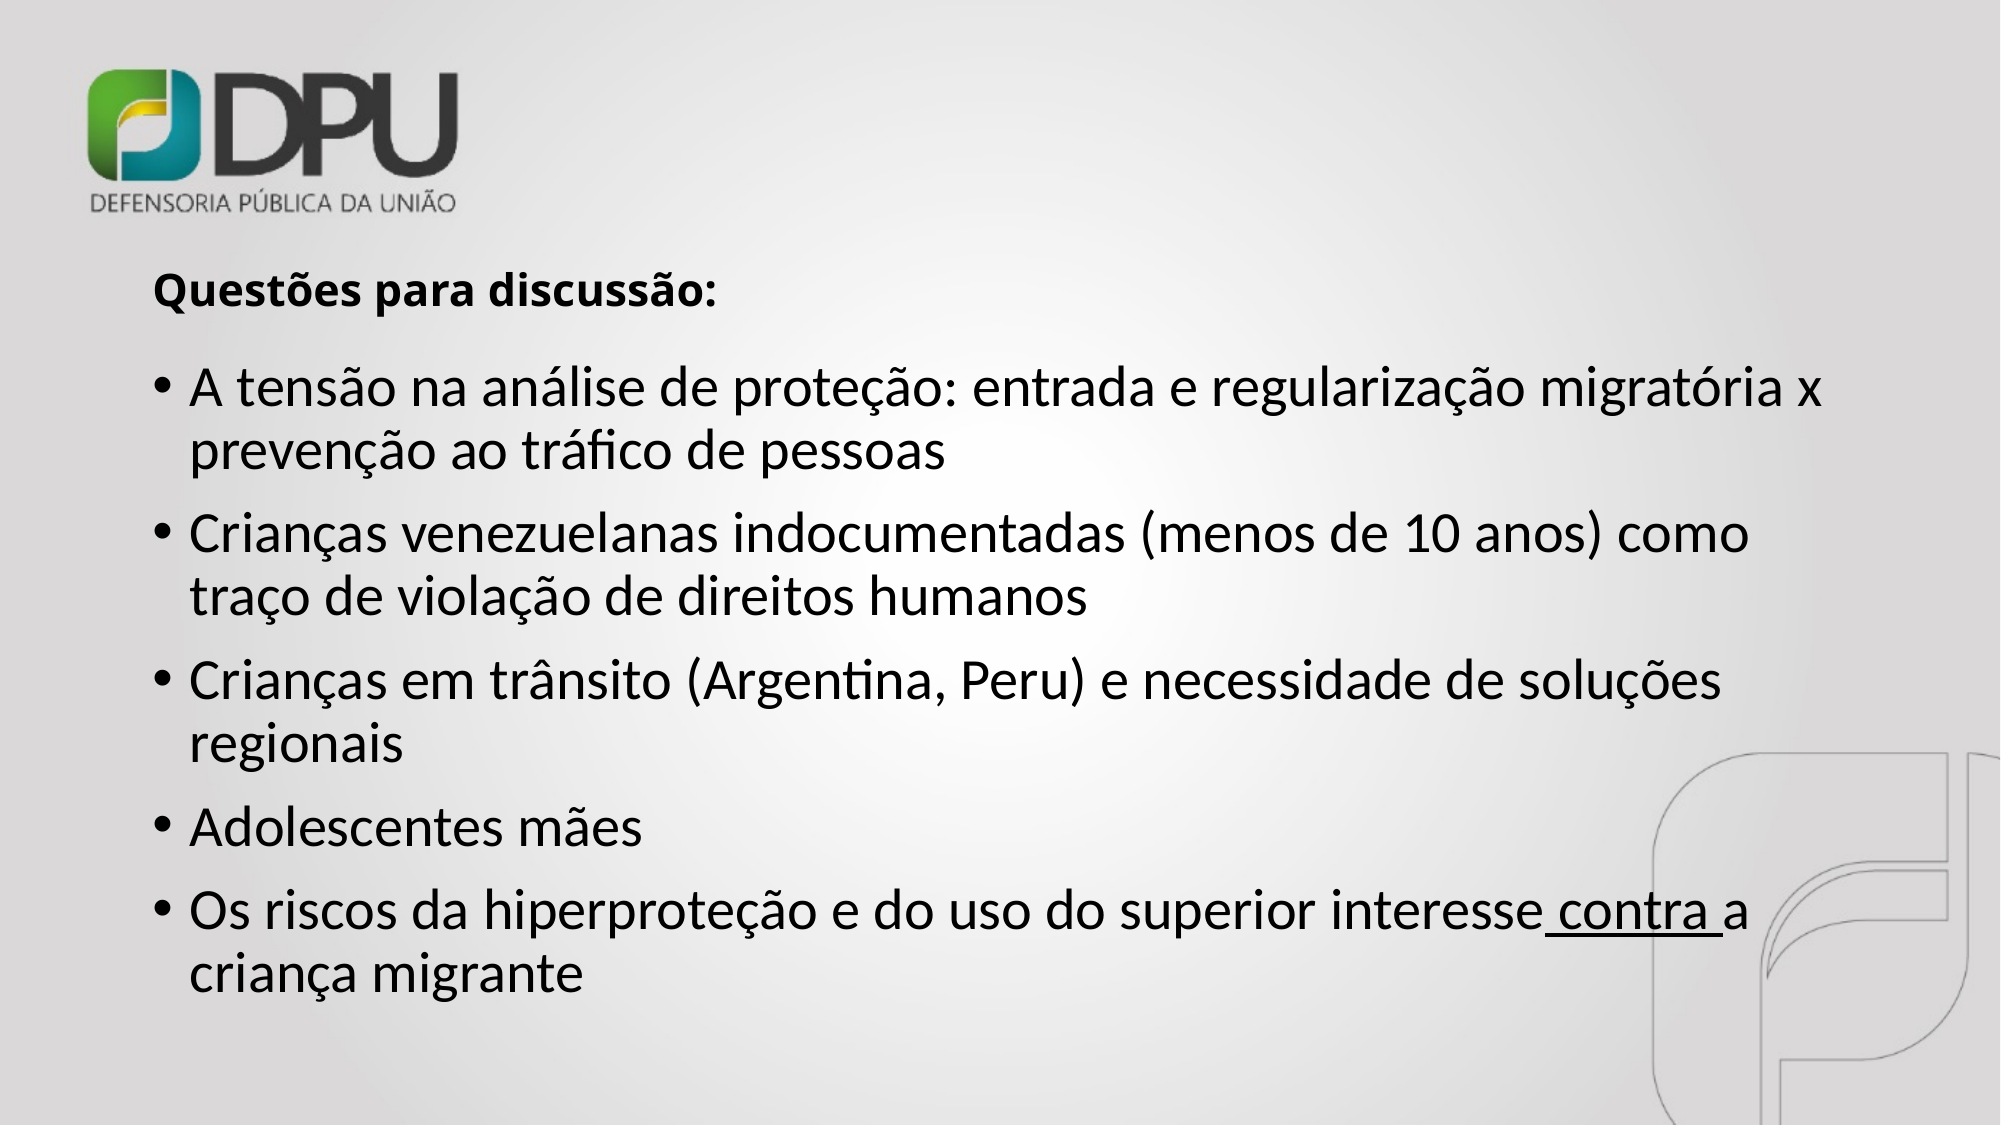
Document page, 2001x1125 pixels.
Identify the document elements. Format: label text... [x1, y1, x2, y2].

picture [0, 0, 2001, 1125]
list A tensão na análise de proteção: entrada e regularização migratória x prevenção ao tráfico de pessoas Crianças venezuelanas indocumentadas (menos de 10 anos) como traço de violação de direitos humanos Crianças em trânsito (Argentina, Peru) e necessidade de soluções regionais Adolescentes mães Os riscos da hiperproteção e do uso do superior interesse contra a criança migrante [137, 348, 1863, 1014]
title Questões para discussão: [137, 260, 1863, 325]
